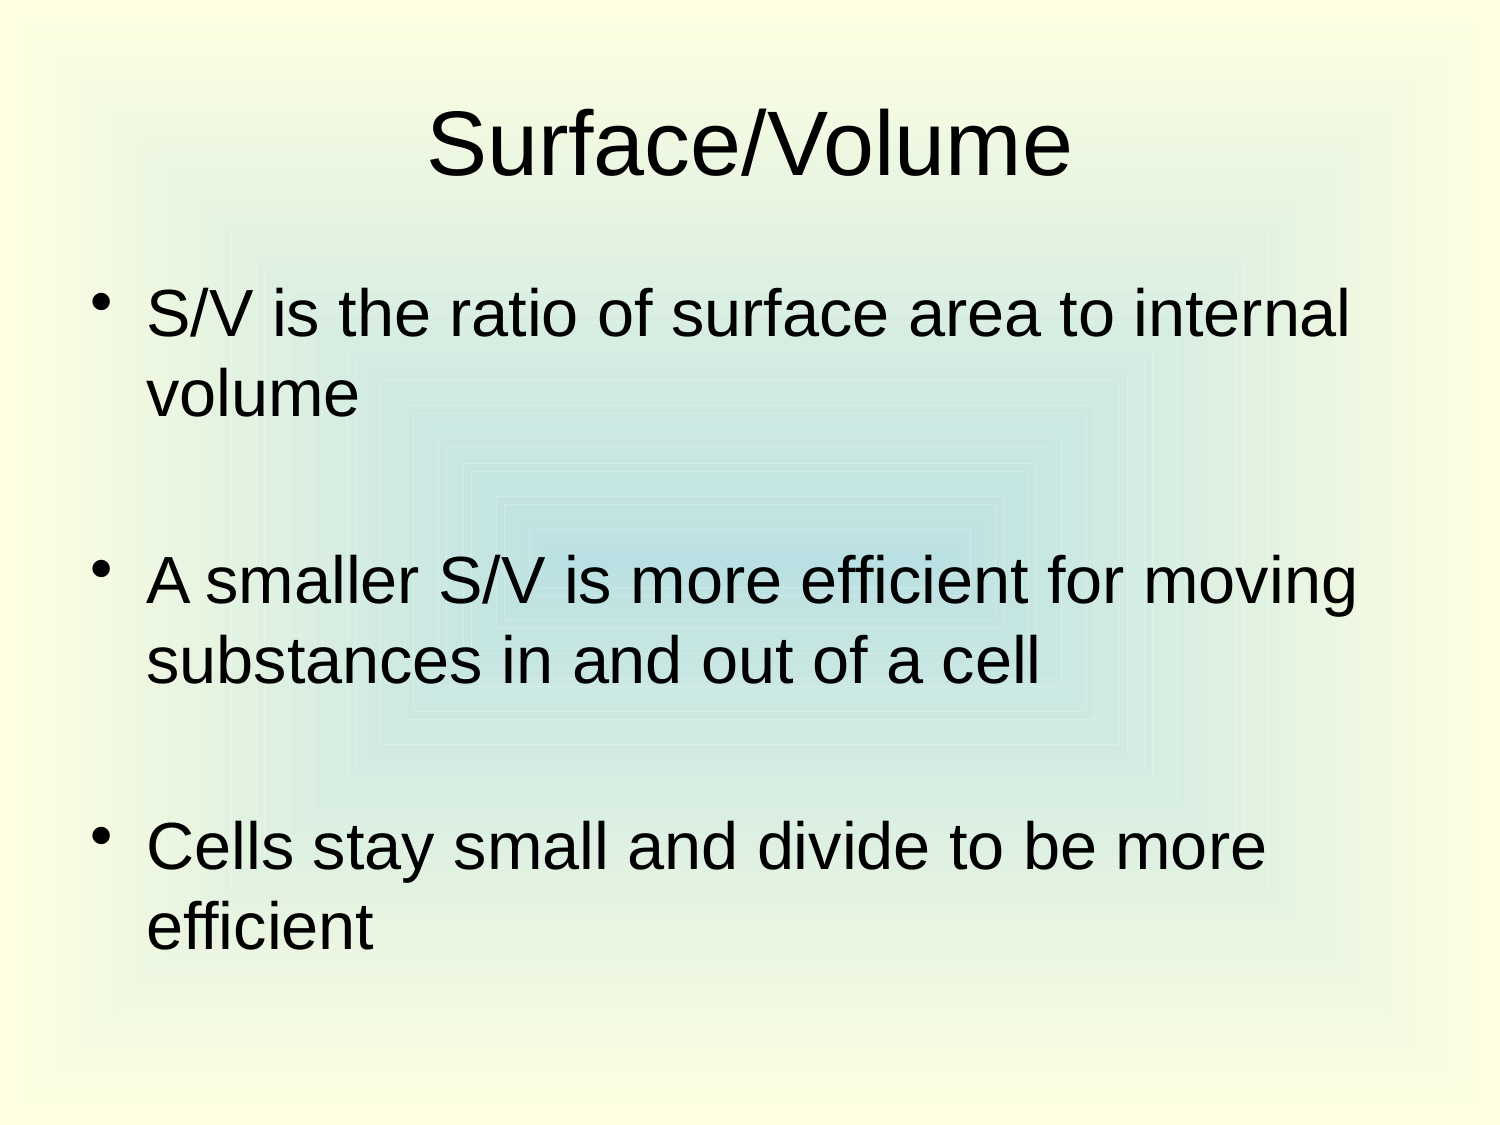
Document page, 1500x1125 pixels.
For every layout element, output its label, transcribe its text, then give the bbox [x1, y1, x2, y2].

title Surface/Volume [74, 44, 1426, 233]
list S/V is the ratio of surface area to internal volume A smaller S/V is more efficient for moving substances in and out of a cell Cells stay small and divide to be more efficient [74, 262, 1426, 1006]
